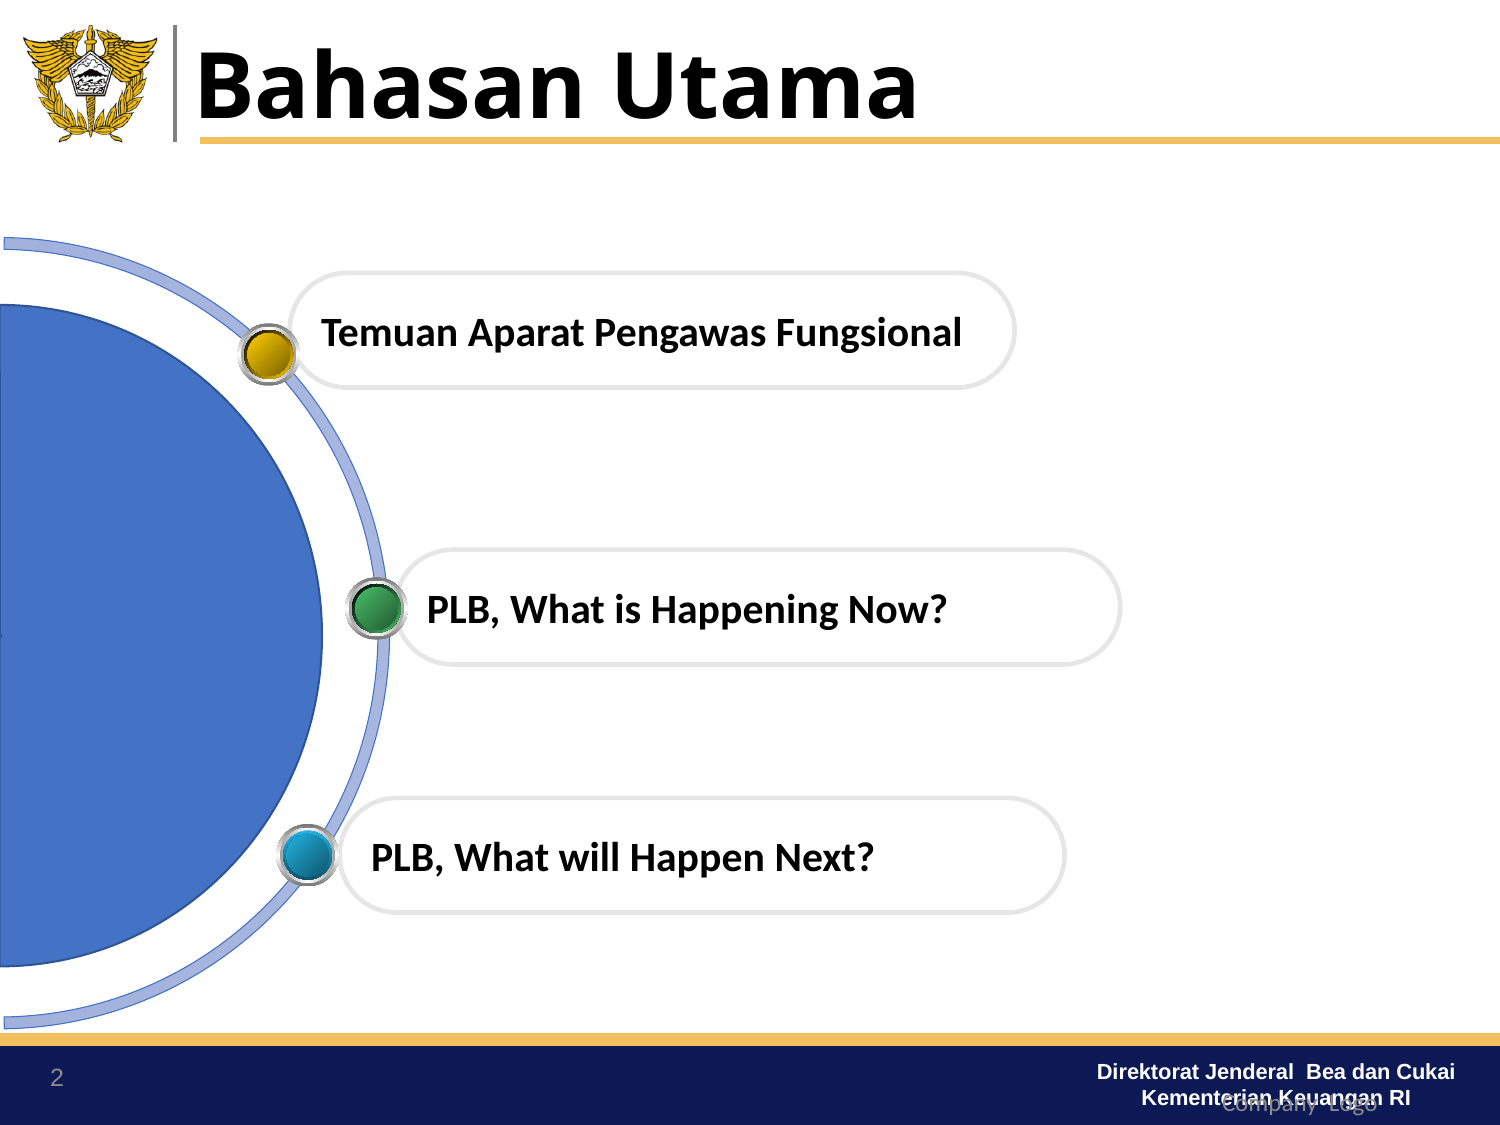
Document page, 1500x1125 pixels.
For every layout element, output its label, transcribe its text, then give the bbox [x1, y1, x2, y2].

text_box PLB, What will Happen Next? [339, 797, 1065, 913]
text_box [0, 303, 324, 968]
text_box [3, 236, 243, 336]
text_box [327, 640, 391, 829]
picture [1246, 1069, 1251, 1077]
footer Company Logo [1175, 1077, 1425, 1125]
picture [19, 19, 163, 150]
text_box [288, 380, 387, 577]
picture [0, 1033, 1500, 1125]
text_box Temuan Aparat Pengawas Fungsional [290, 272, 1015, 388]
text_box PLB, What is Happening Now? [403, 549, 1121, 665]
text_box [345, 577, 408, 640]
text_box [276, 823, 339, 887]
picture [200, 137, 1500, 144]
picture [1355, 1069, 1360, 1077]
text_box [237, 323, 300, 386]
text_box Bahasan Utama [178, 31, 1391, 125]
text_box [3, 887, 300, 1030]
